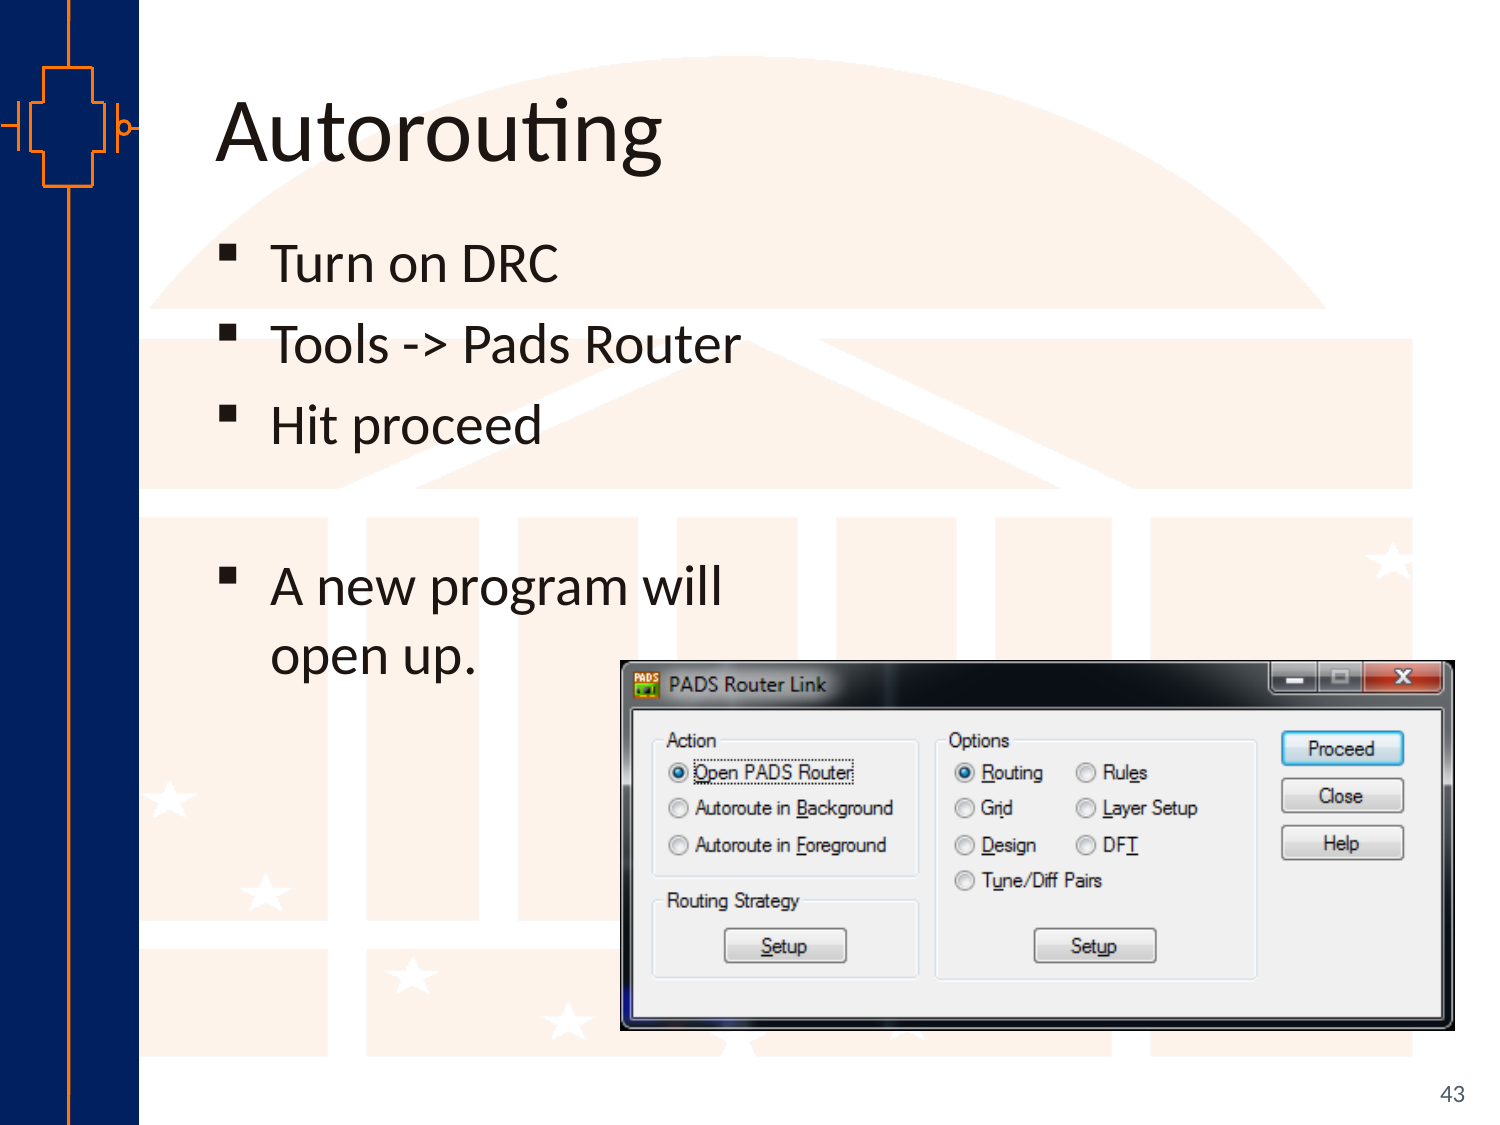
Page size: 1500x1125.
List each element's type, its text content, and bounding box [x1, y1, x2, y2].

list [620, 660, 1456, 1032]
slide_number 43 [1425, 1062, 1488, 1123]
title Autorouting [200, 0, 1388, 188]
list Turn on DRC Tools -> Pads Router Hit proceed A new program will open up. [199, 217, 812, 696]
